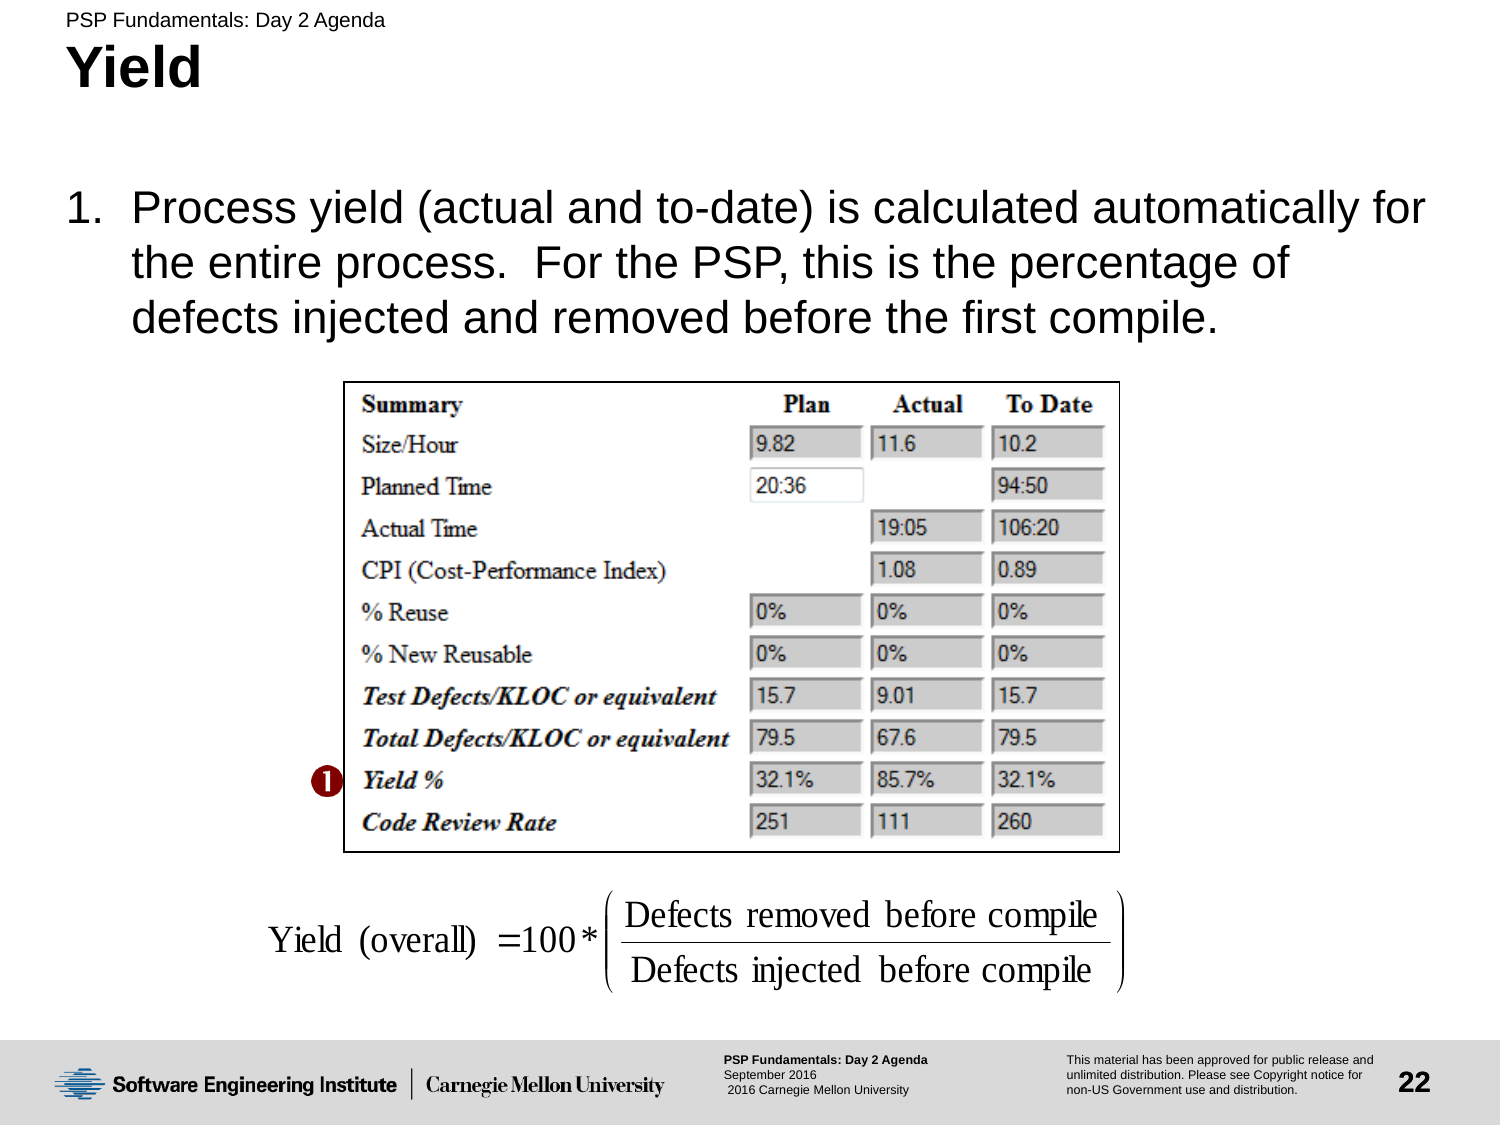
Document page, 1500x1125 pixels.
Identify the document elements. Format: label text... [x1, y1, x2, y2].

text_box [311, 382, 1119, 852]
picture [46, 1061, 673, 1104]
title Yield [65, 37, 1430, 148]
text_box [262, 884, 1135, 998]
list Process yield (actual and to-date) is calculated automatically for the entire process. For the PSP, this is the percentage of defects injected and removed before the first compile. [65, 177, 1431, 1000]
